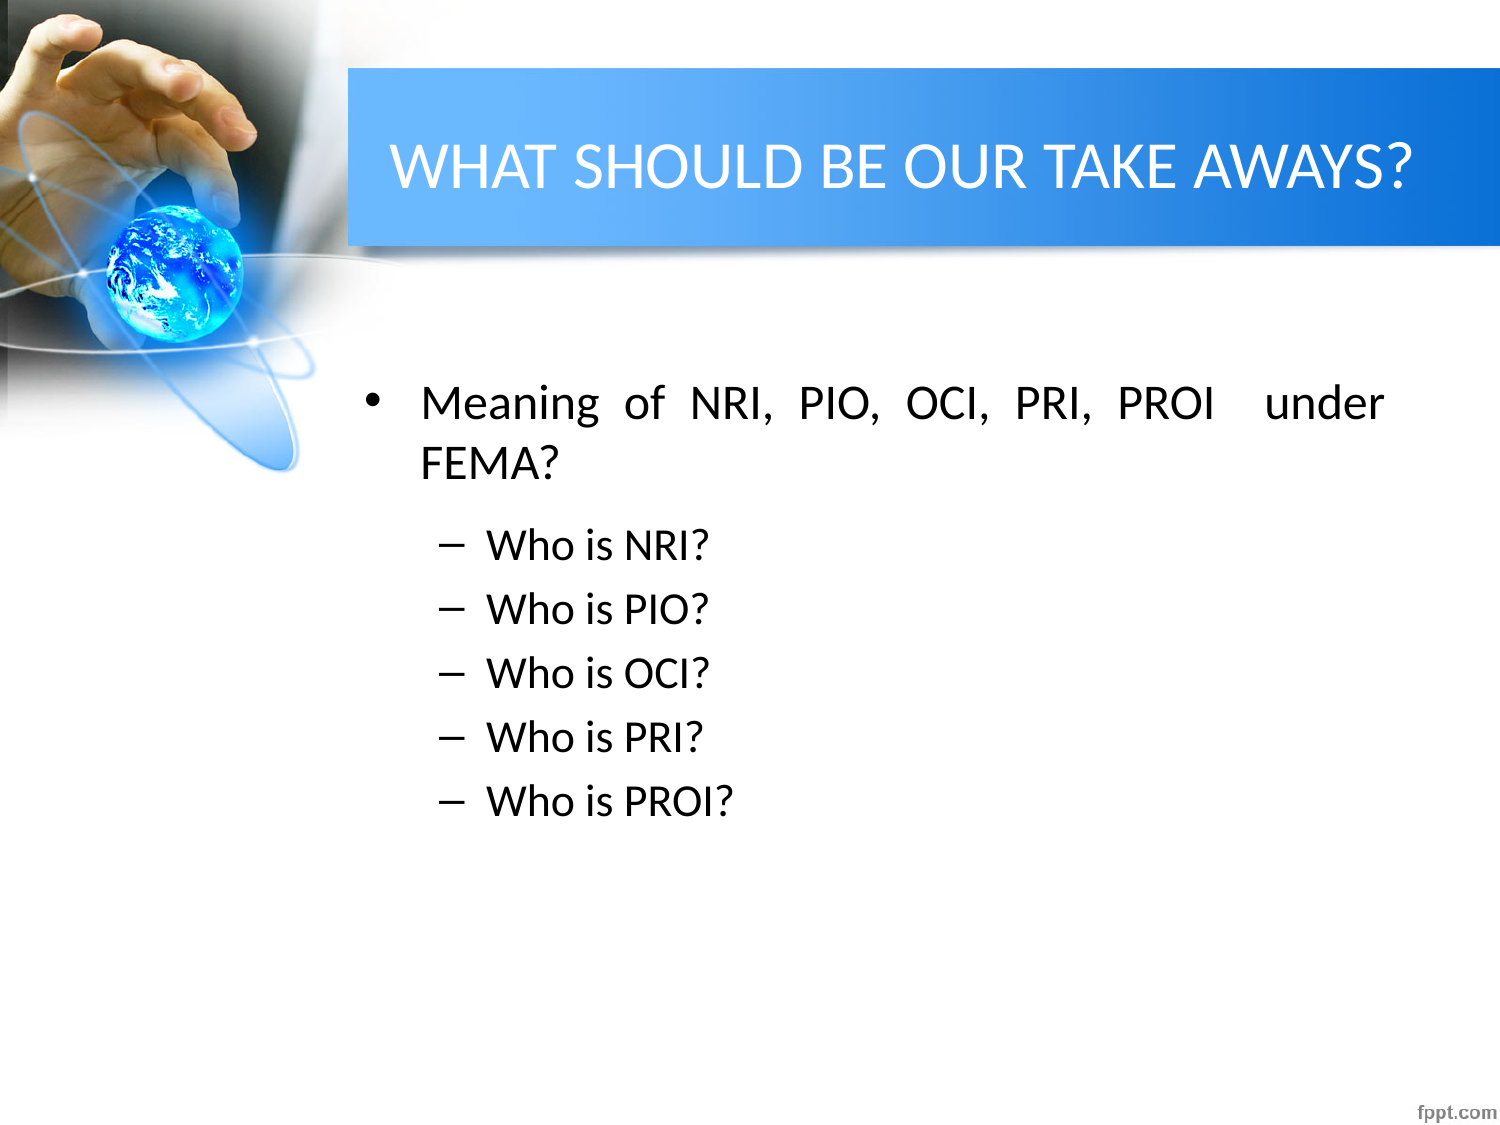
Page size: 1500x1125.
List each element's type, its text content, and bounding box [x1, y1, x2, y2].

title WHAT SHOULD BE OUR TAKE AWAYS? [374, 111, 1452, 212]
list Meaning of NRI, PIO, OCI, PRI, PROI under FEMA? Who is NRI? Who is PIO? Who is OCI? Who is PRI? Who is PROI? [349, 286, 1402, 1039]
picture [0, 0, 1500, 1125]
